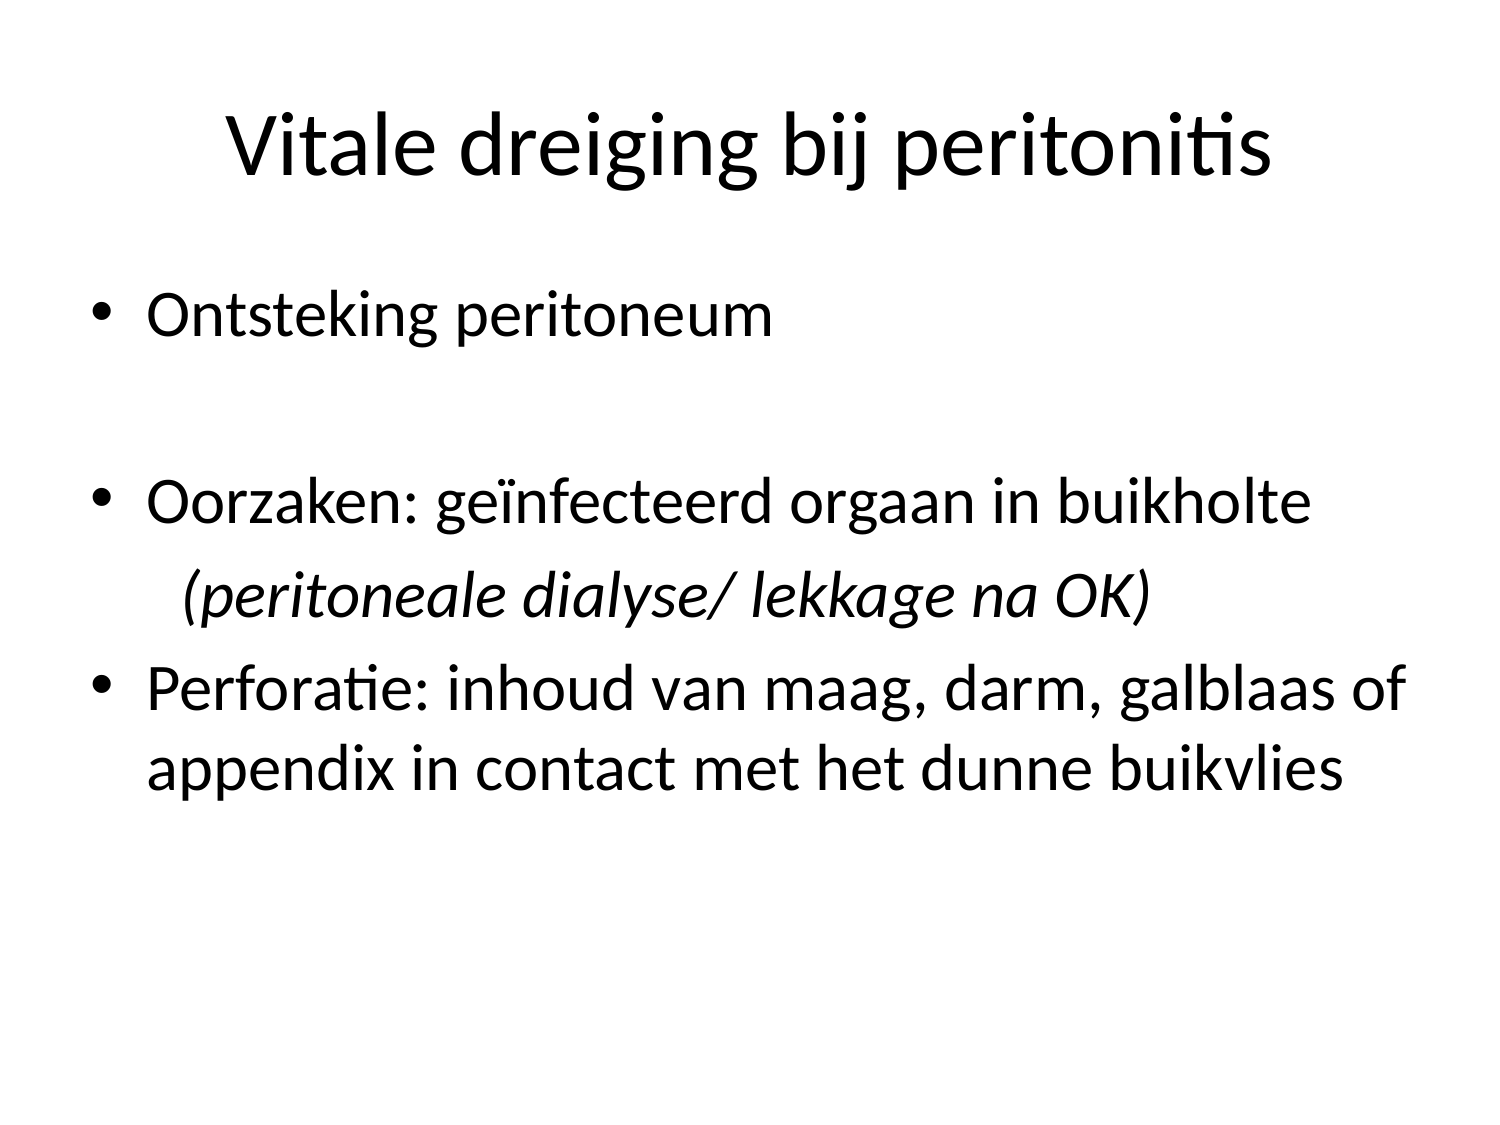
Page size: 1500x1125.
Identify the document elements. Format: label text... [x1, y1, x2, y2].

list Ontsteking peritoneum Oorzaken: geïnfecteerd orgaan in buikholte (peritoneale dialyse/ lekkage na OK) Perforatie: inhoud van maag, darm, galblaas of appendix in contact met het dunne buikvlies [75, 262, 1425, 1005]
title Vitale dreiging bij peritonitis [75, 45, 1425, 233]
